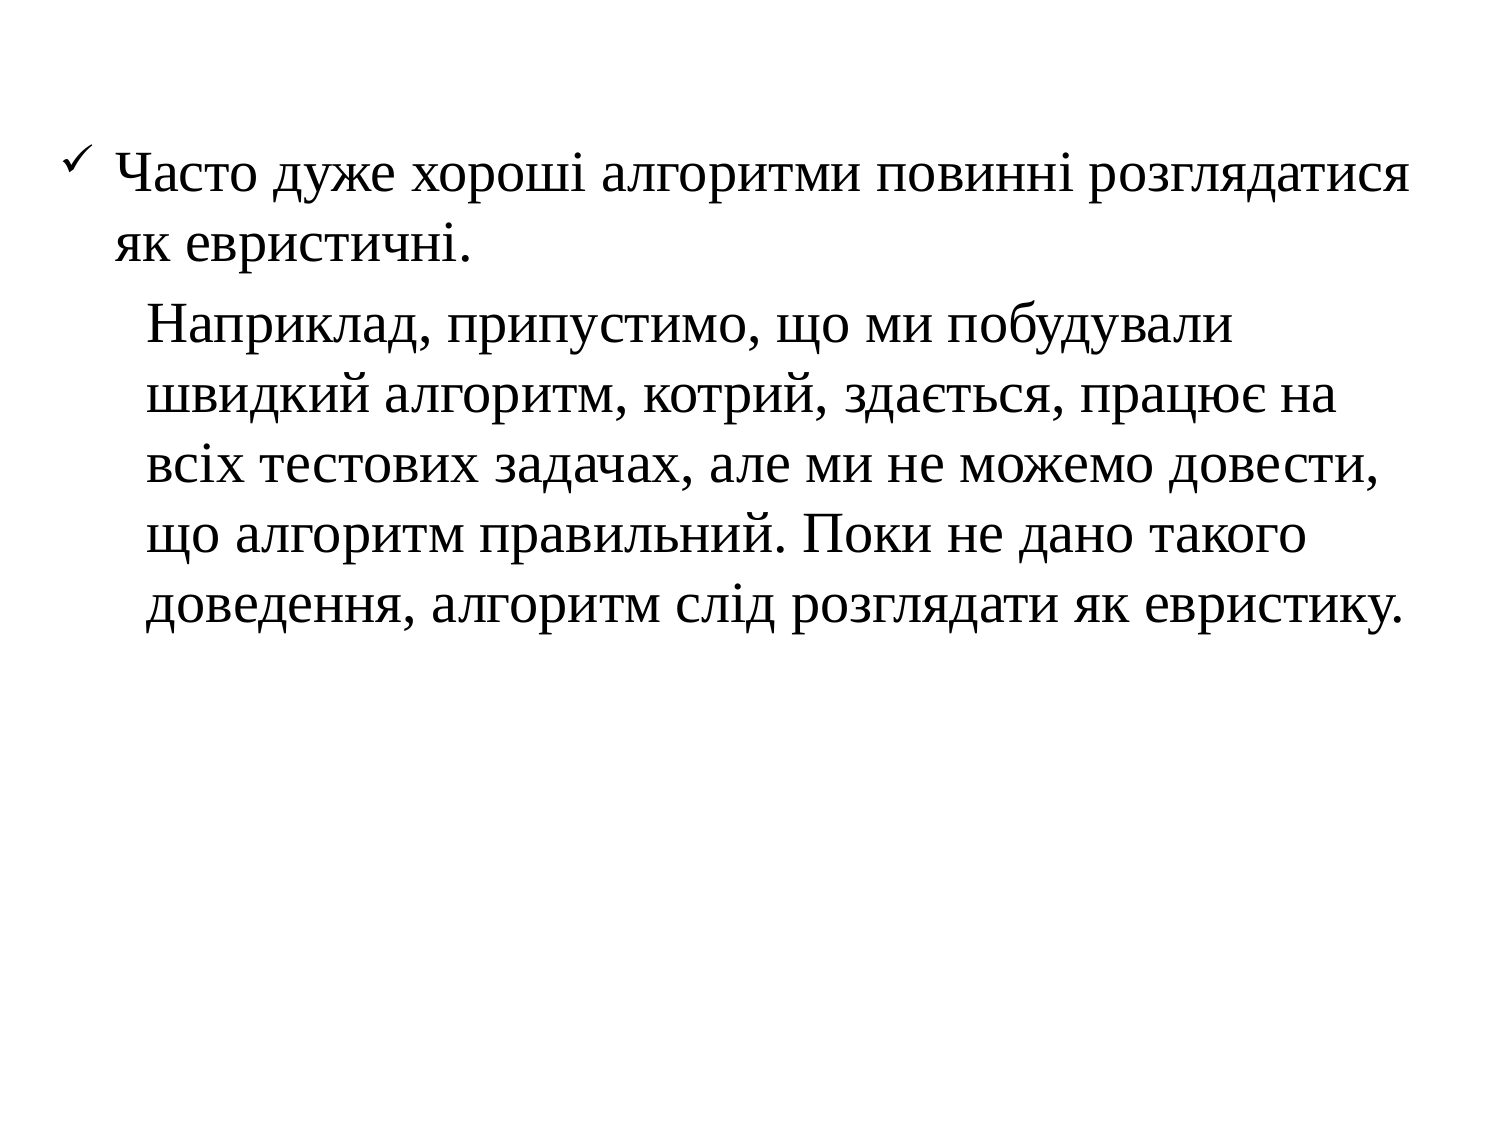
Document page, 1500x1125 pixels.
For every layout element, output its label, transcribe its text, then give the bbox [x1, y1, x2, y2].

list Часто дуже хороші алгоритми повинні розглядатися як евристичні. Наприклад, припустимо, що ми побудували швидкий алгоритм, котрий, здається, працює на всіх тестових задачах, але ми не можемо довести, що алгоритм правильний. Поки не дано такого доведення, алгоритм слід розглядати як евристику. [29, 125, 1459, 1107]
